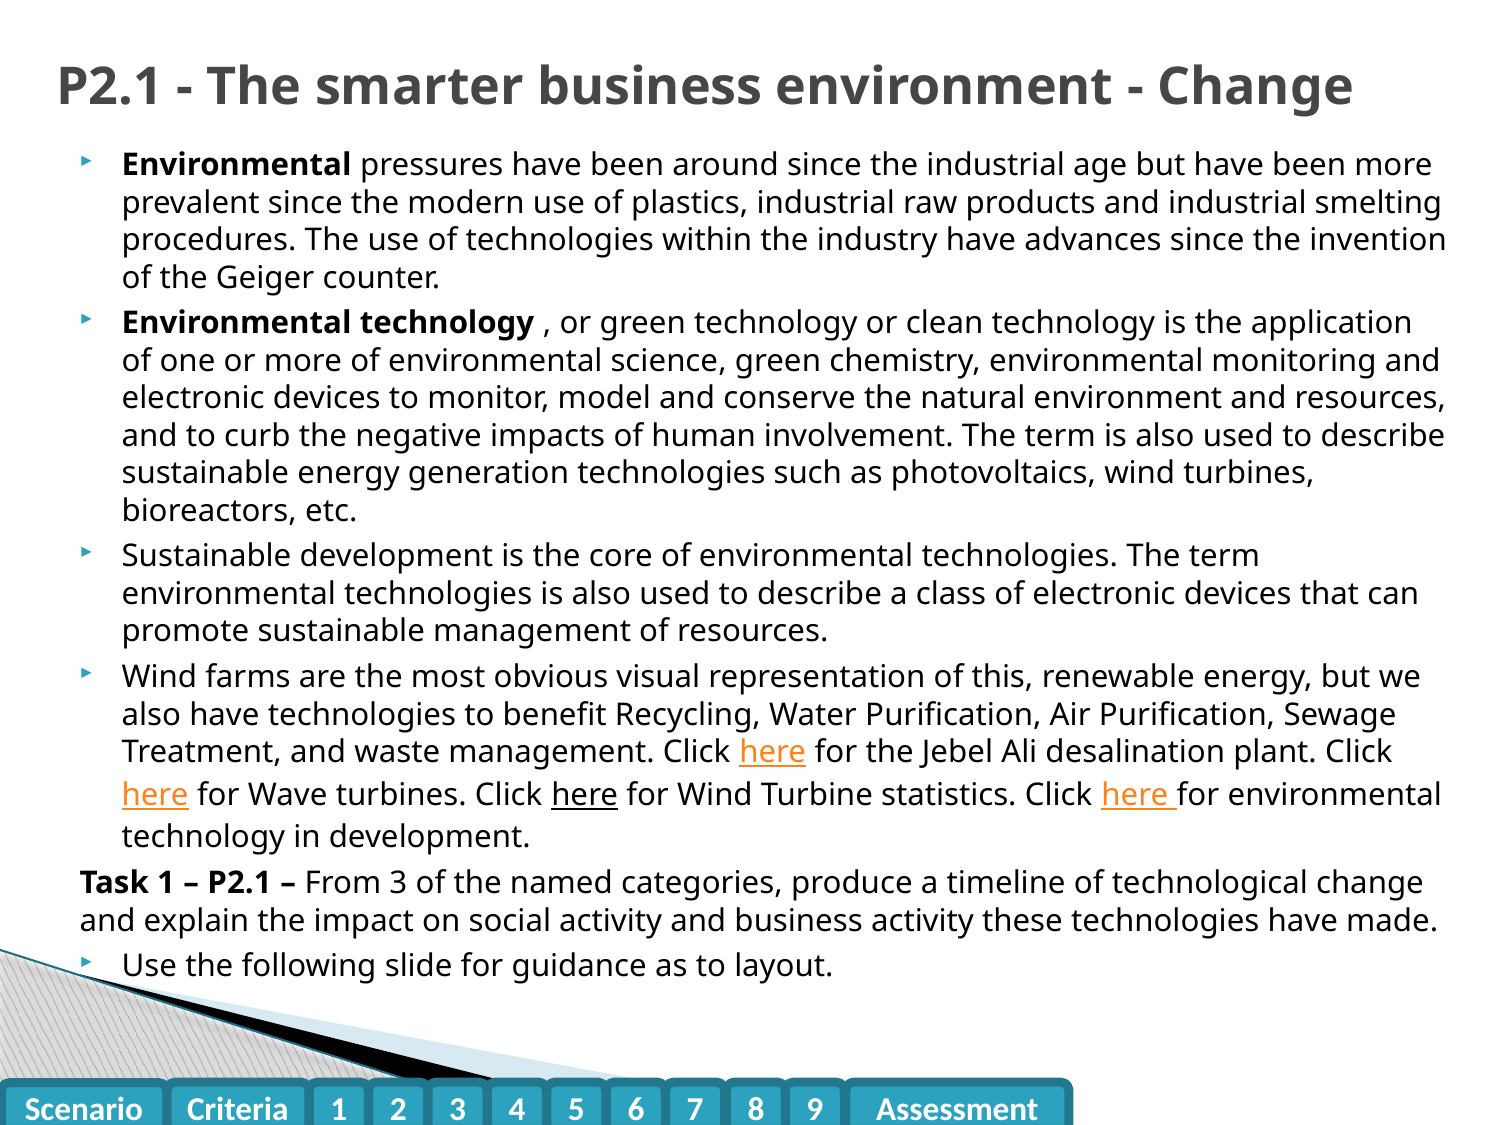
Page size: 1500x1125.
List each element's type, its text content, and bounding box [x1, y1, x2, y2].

title P2.1 - The smarter business environment - Change [41, 18, 1459, 149]
list Environmental pressures have been around since the industrial age but have been more prevalent since the modern use of plastics, industrial raw products and industrial smelting procedures. The use of technologies within the industry have advances since the invention of the Geiger counter. Environmental technology , or green technology or clean technology is the application of one or more of environmental science, green chemistry, environmental monitoring and electronic devices to monitor, model and conserve the natural environment and resources, and to curb the negative impacts of human involvement. The term is also used to describe sustainable energy generation technologies such as photovoltaics, wind turbines, bioreactors, etc. Sustainable development is the core of environmental technologies. The term environmental technologies is also used to describe a class of electronic devices that can promote sustainable management of resources. Wind farms are the most obvious visual representation of this, renewable energy, but we also have technologies to benefit Recycling, Water Purification, Air Purification, Sewage Treatment, and waste management. Click here for the Jebel Ali desalination plant. Click here for Wave turbines. Click here for Wind Turbine statistics. Click here for environmental technology in development. Task 1 – P2.1 – From 3 of the named categories, produce a timeline of technological change and explain the impact on social activity and business activity these technologies have made. Use the following slide for guidance as to layout. [46, 137, 1465, 1035]
